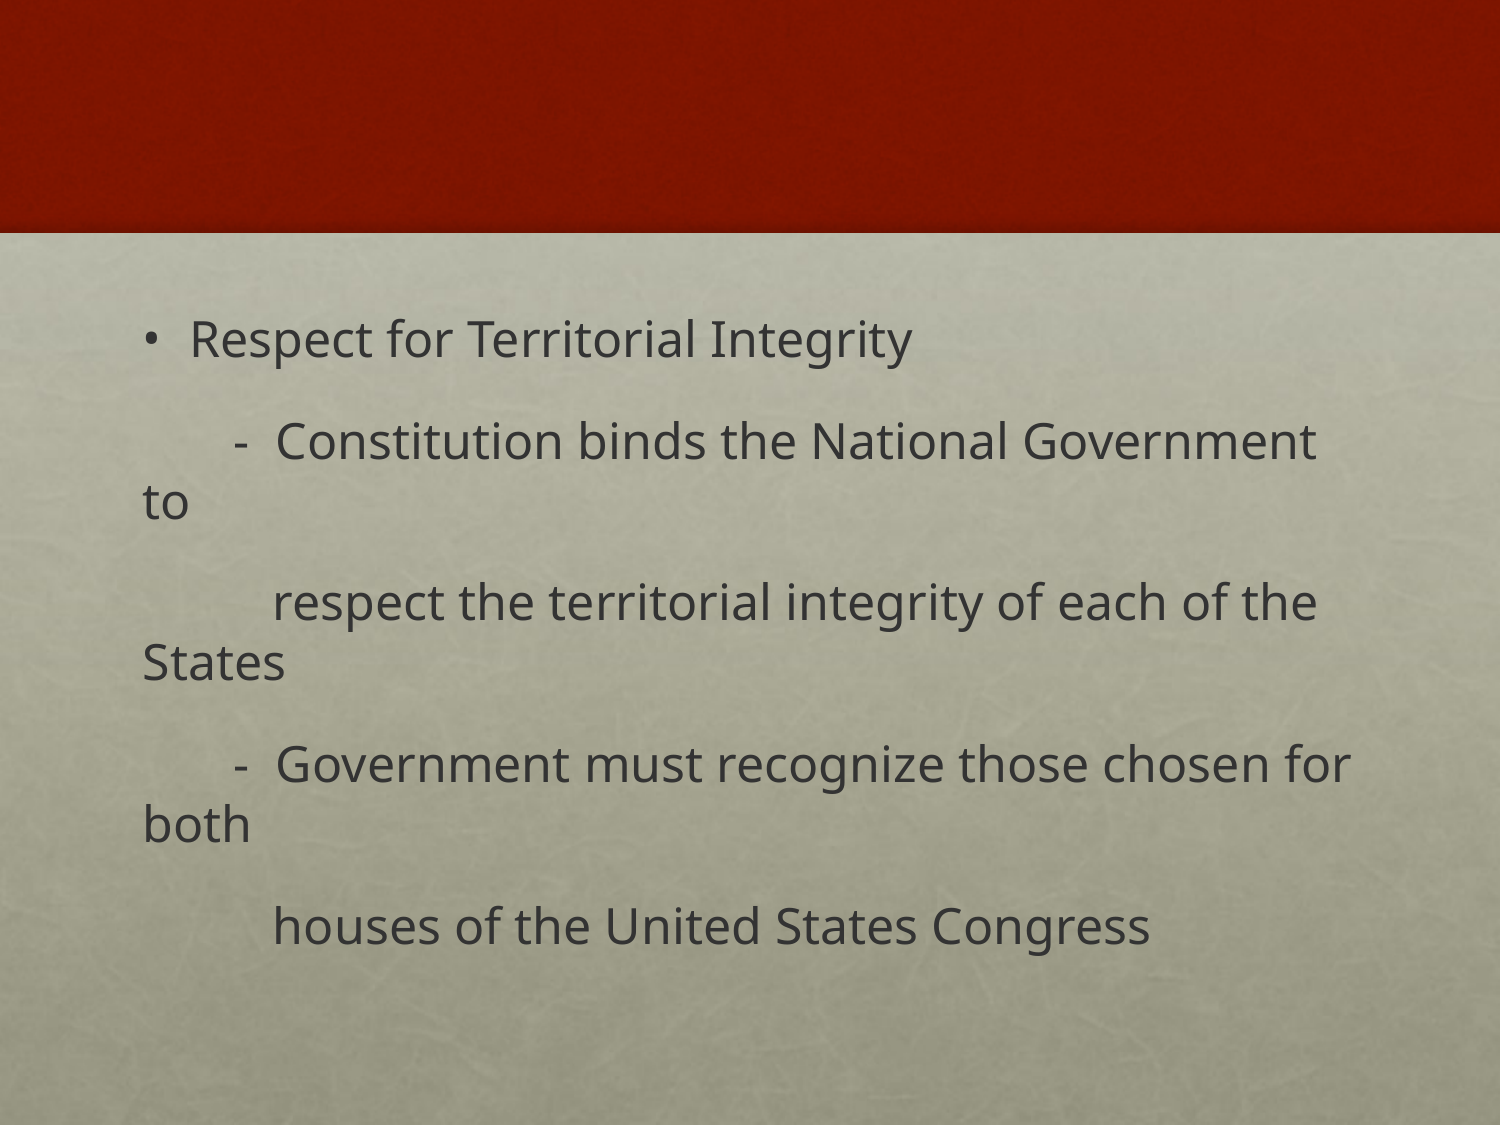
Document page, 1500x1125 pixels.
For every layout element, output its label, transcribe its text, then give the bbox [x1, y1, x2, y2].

picture [0, 214, 1500, 1125]
list Respect for Territorial Integrity - Constitution binds the National Government to respect the territorial integrity of each of the States - Government must recognize those chosen for both houses of the United States Congress [127, 299, 1372, 1005]
